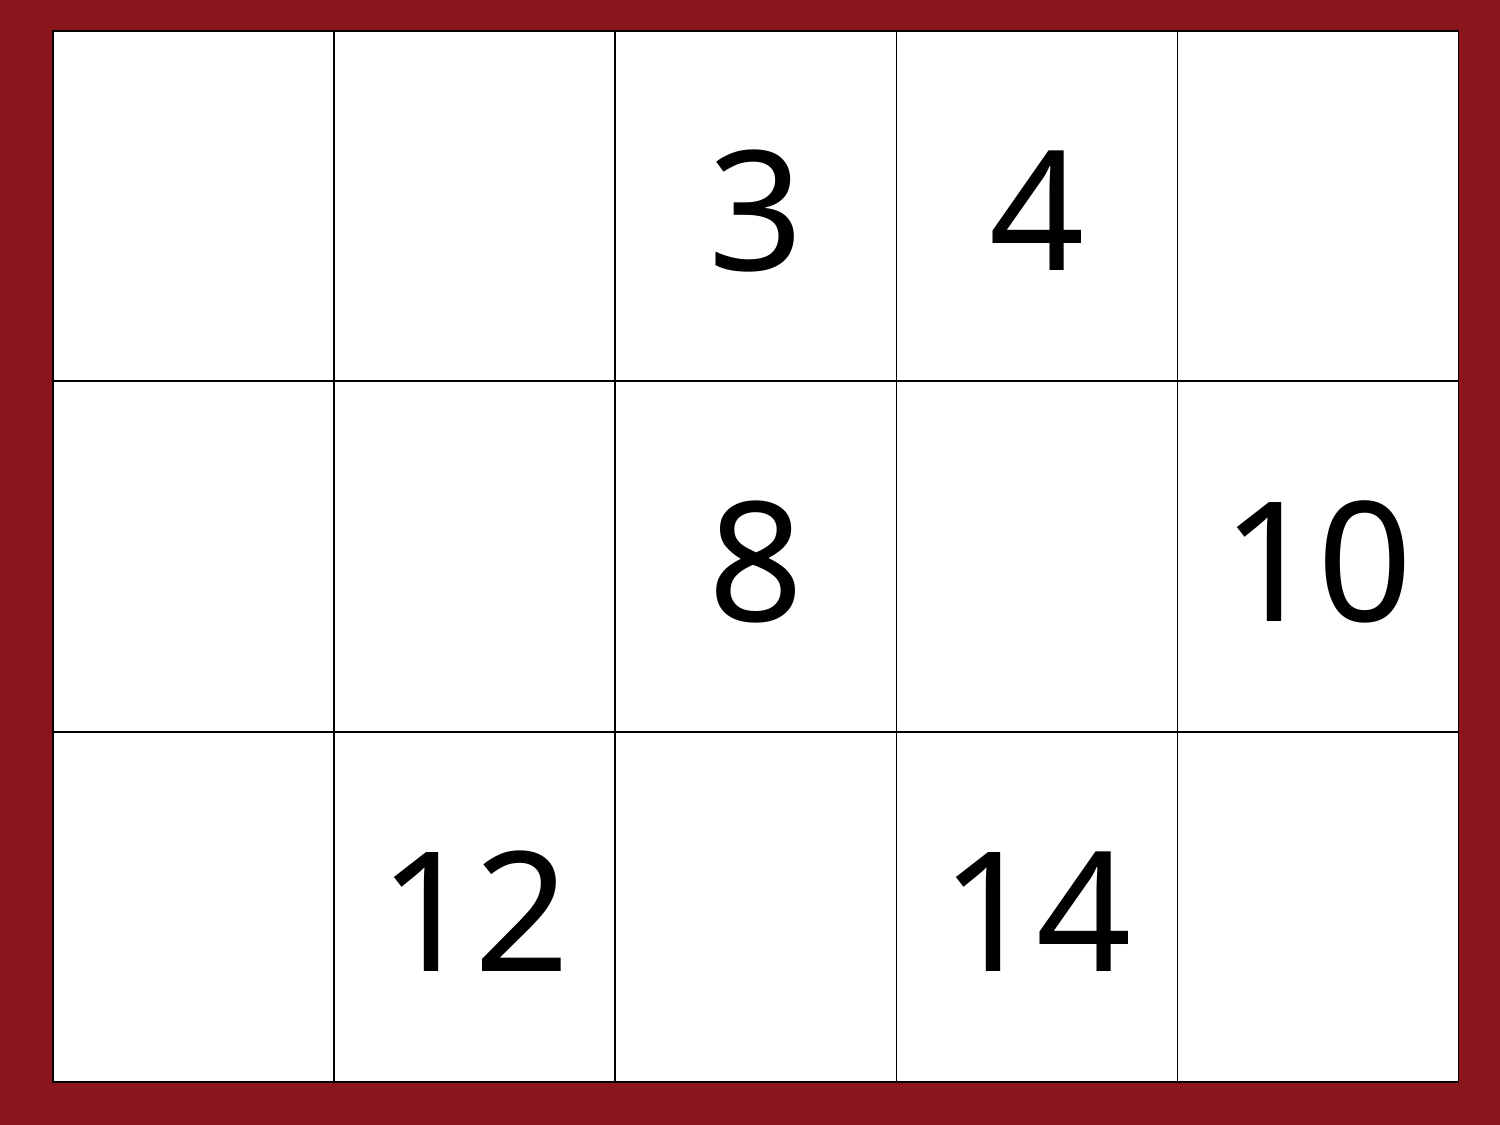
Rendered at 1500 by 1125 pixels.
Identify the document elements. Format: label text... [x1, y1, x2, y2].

table_header [335, 32, 614, 380]
text_box [0, 0, 1500, 1125]
table_cell 12 [335, 733, 614, 1081]
table_cell [54, 733, 333, 1081]
table_cell [616, 733, 896, 1081]
table_cell 10 [1178, 382, 1458, 731]
table_cell [335, 382, 614, 731]
table_cell [897, 382, 1177, 731]
table_header [54, 32, 333, 380]
table_cell 8 [616, 382, 896, 731]
table_header 4 [897, 32, 1177, 380]
table_cell 14 [897, 733, 1177, 1081]
table_cell [54, 382, 333, 731]
table_header [1178, 32, 1458, 380]
table_header 3 [616, 32, 896, 380]
table_cell [1178, 733, 1458, 1081]
